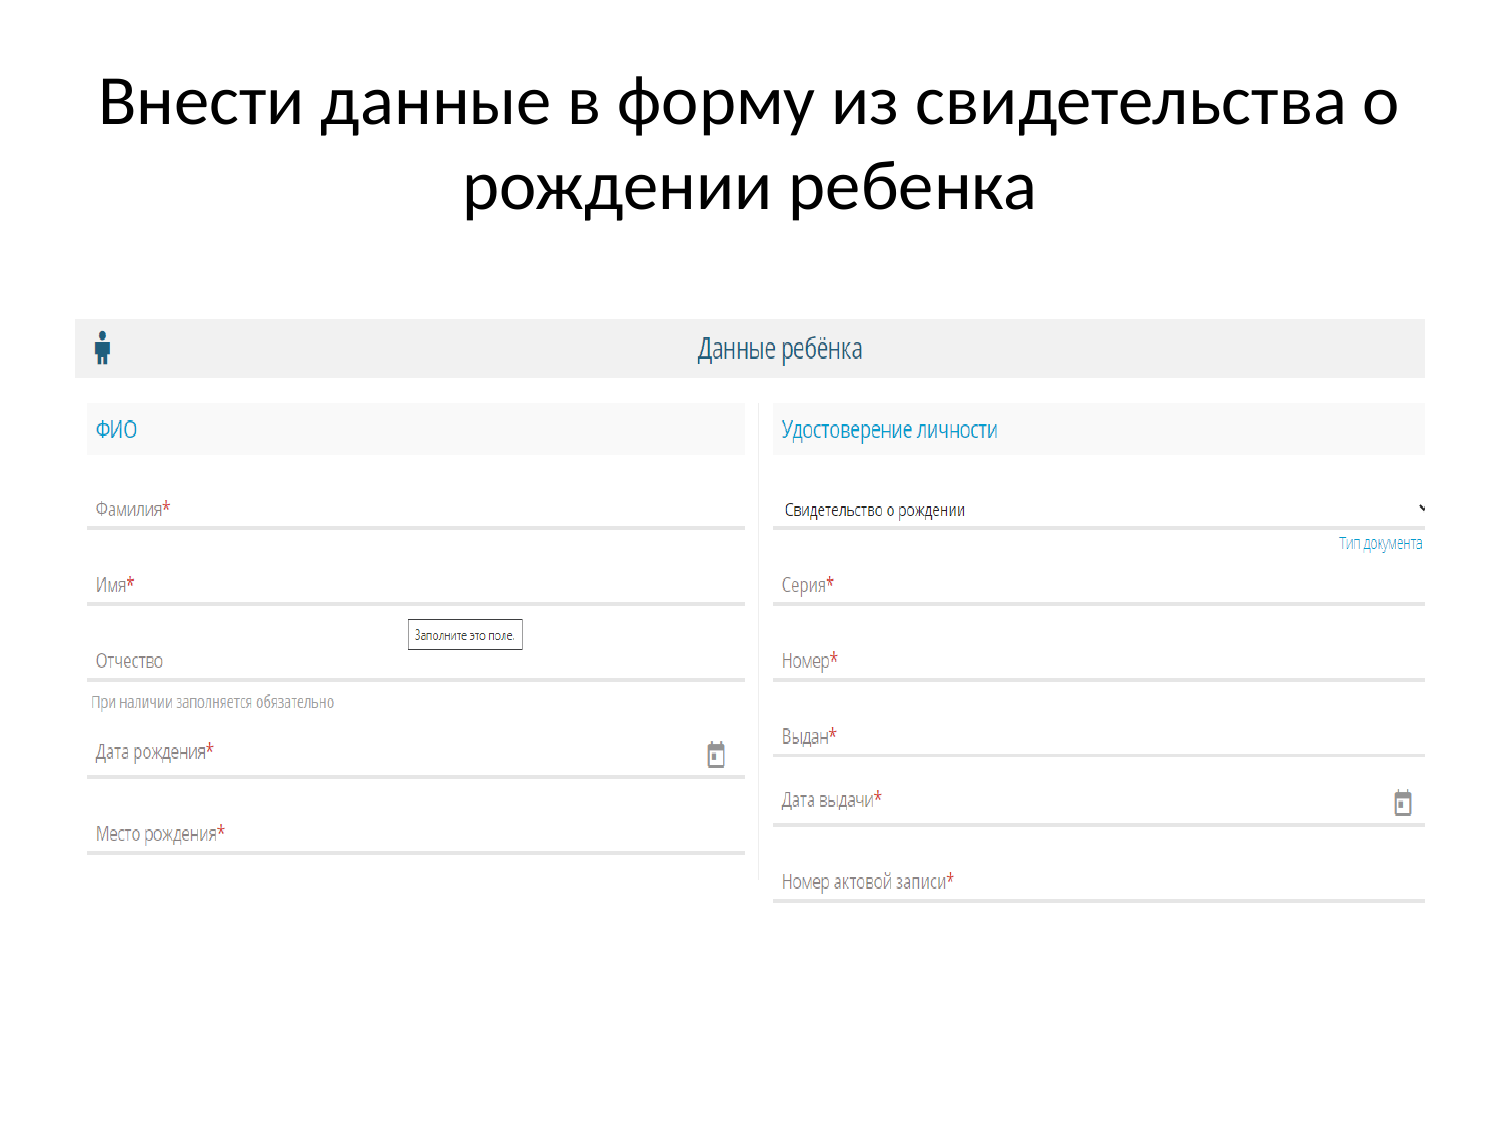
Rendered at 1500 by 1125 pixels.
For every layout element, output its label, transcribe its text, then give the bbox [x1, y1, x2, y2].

title Внести данные в форму из свидетельства о рождении ребенка [75, 45, 1425, 233]
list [74, 243, 1426, 1047]
